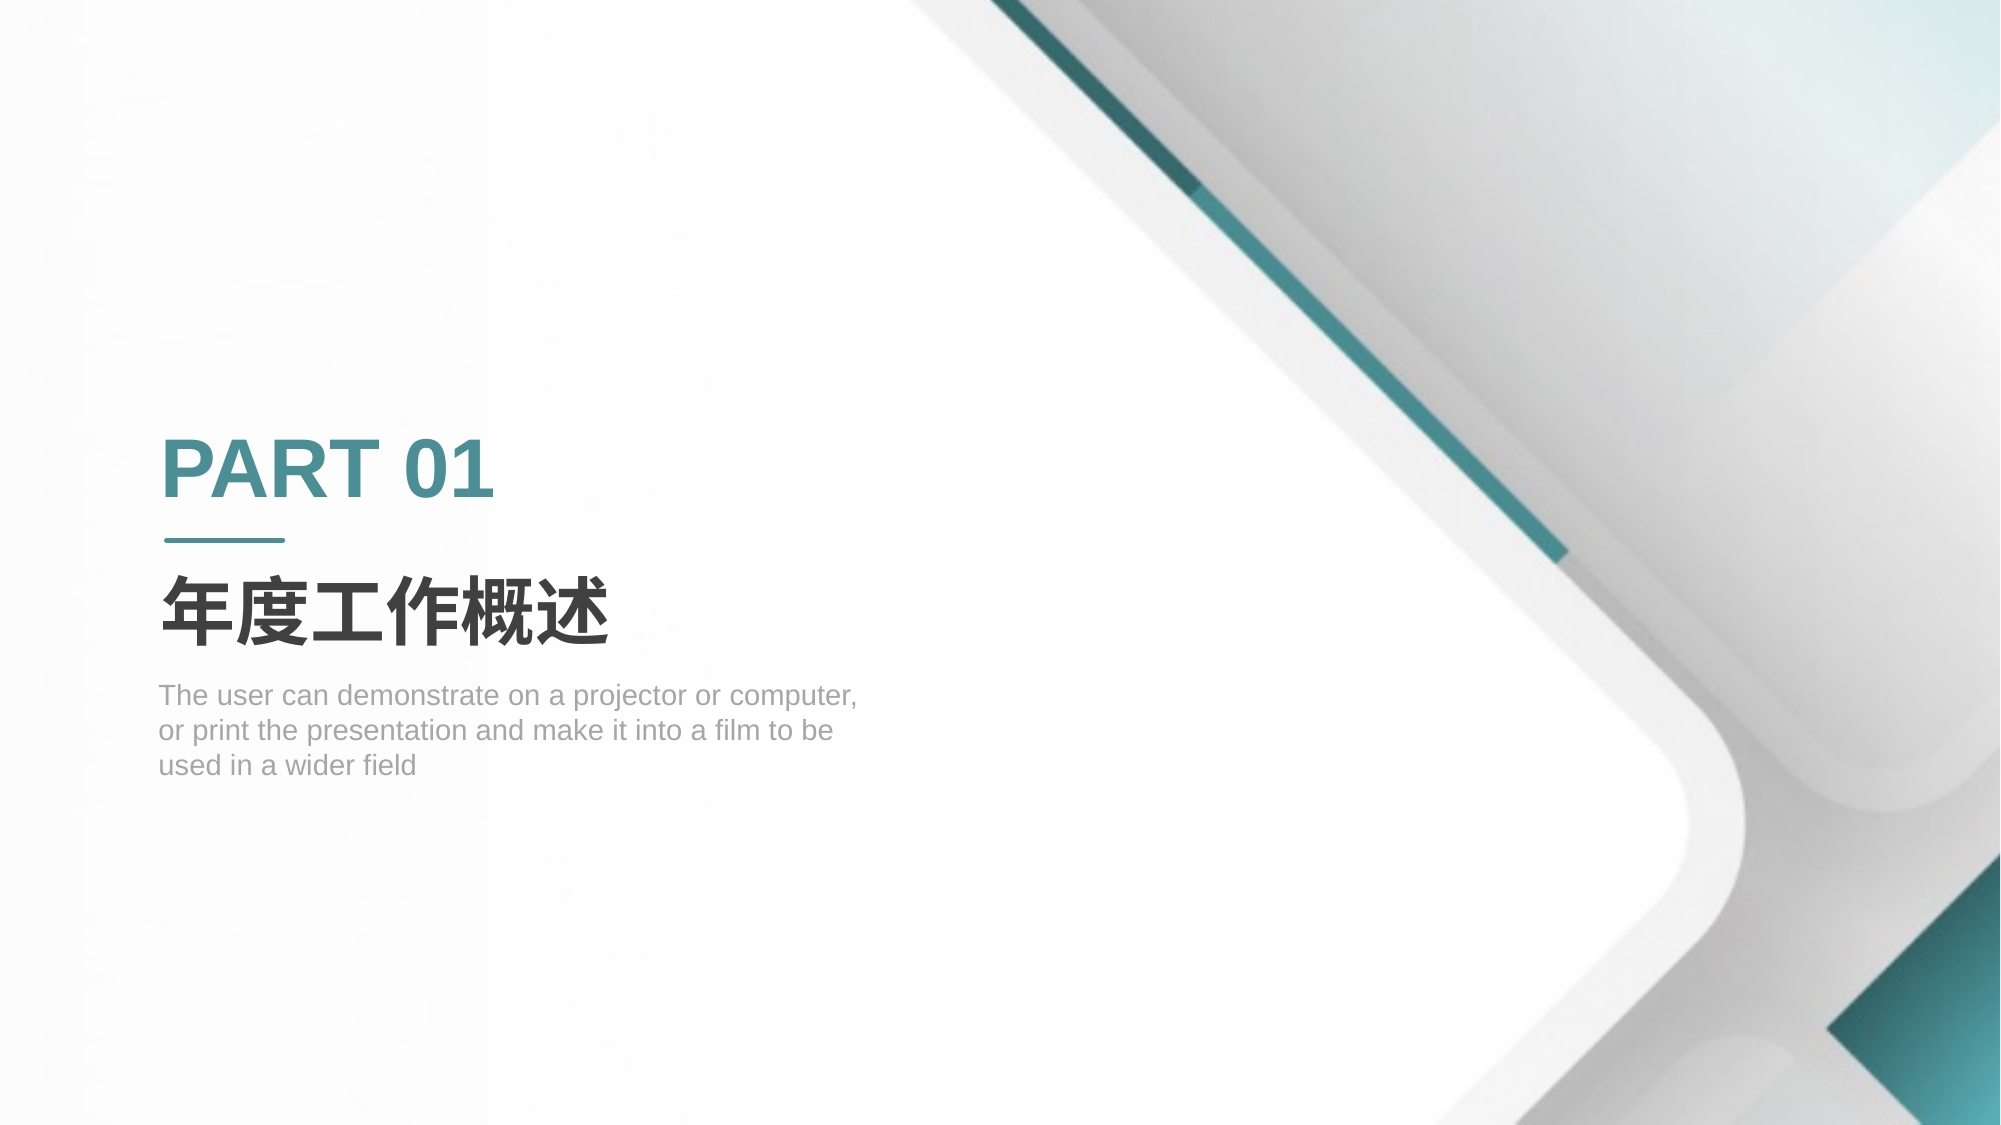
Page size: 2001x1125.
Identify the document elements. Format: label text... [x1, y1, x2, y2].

text_box 年度工作概述 [145, 557, 626, 663]
text_box PART 01 [145, 407, 512, 522]
text_box The user can demonstrate on a projector or computer, or print the presentation and make it into a film to be used in a wider field [143, 669, 888, 789]
picture [0, 0, 2001, 1125]
